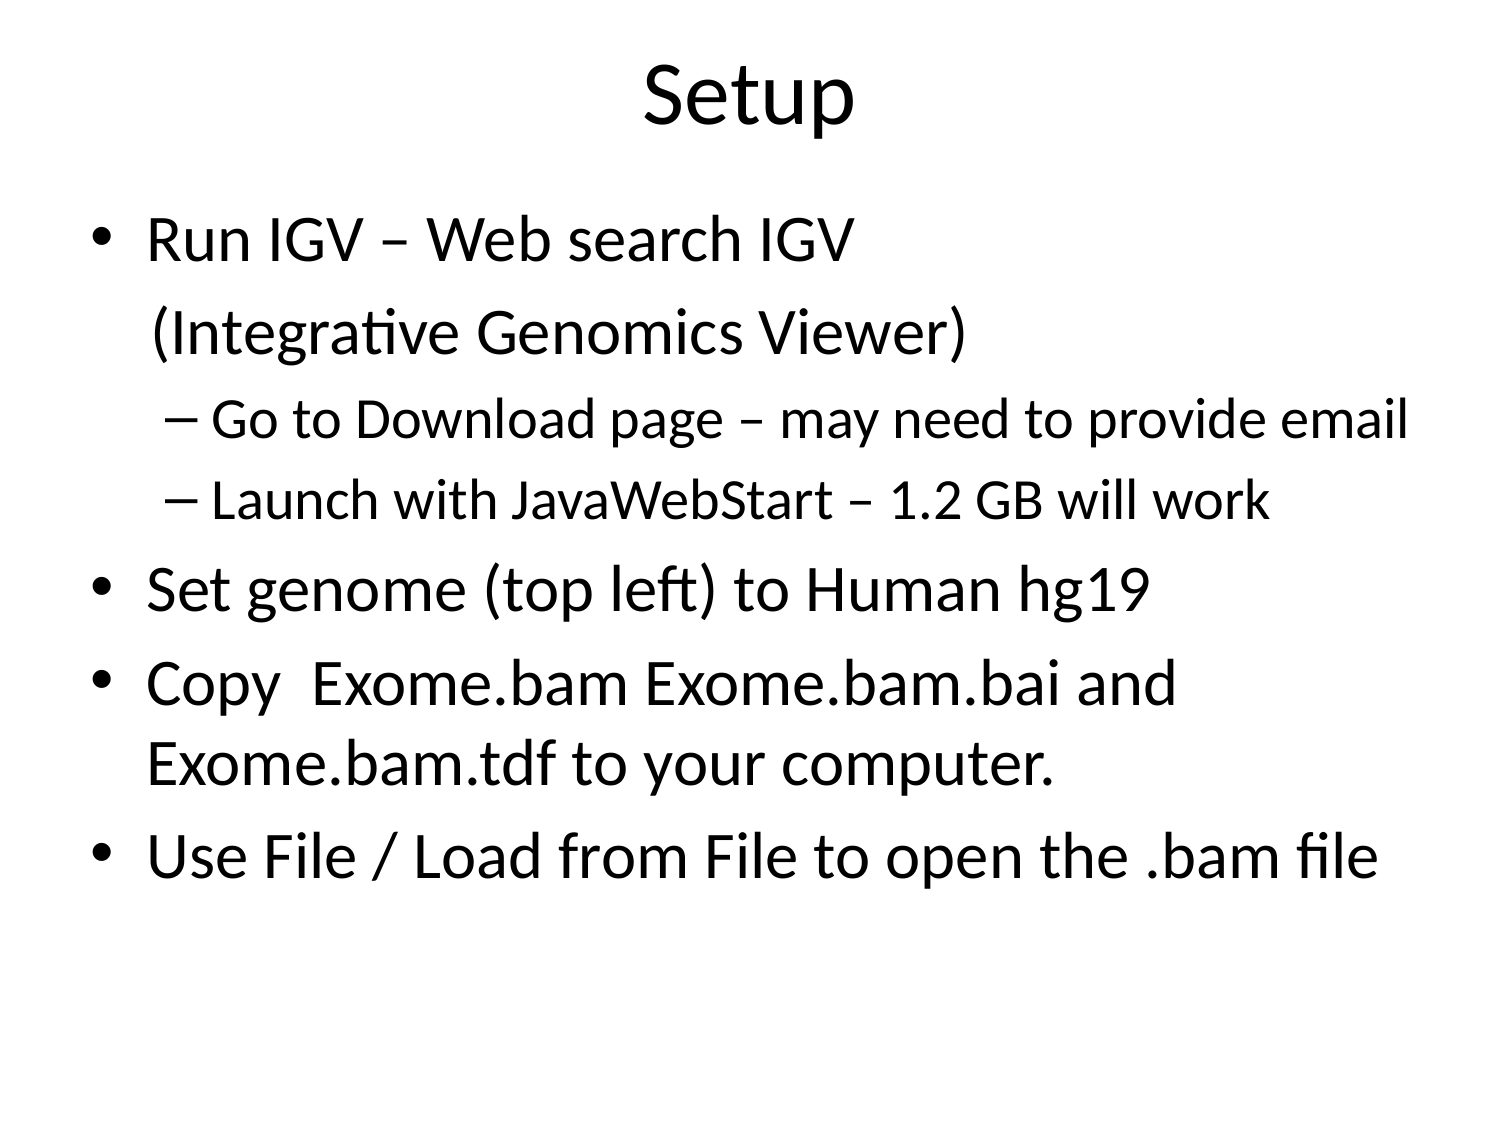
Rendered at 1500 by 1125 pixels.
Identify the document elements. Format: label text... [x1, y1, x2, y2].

list Run IGV – Web search IGV (Integrative Genomics Viewer) Go to Download page – may need to provide email Launch with JavaWebStart – 1.2 GB will work Set genome (top left) to Human hg19 Copy Exome.bam Exome.bam.bai and Exome.bam.tdf to your computer. Use File / Load from File to open the .bam file [75, 187, 1500, 1005]
title Setup [75, 12, 1425, 163]
